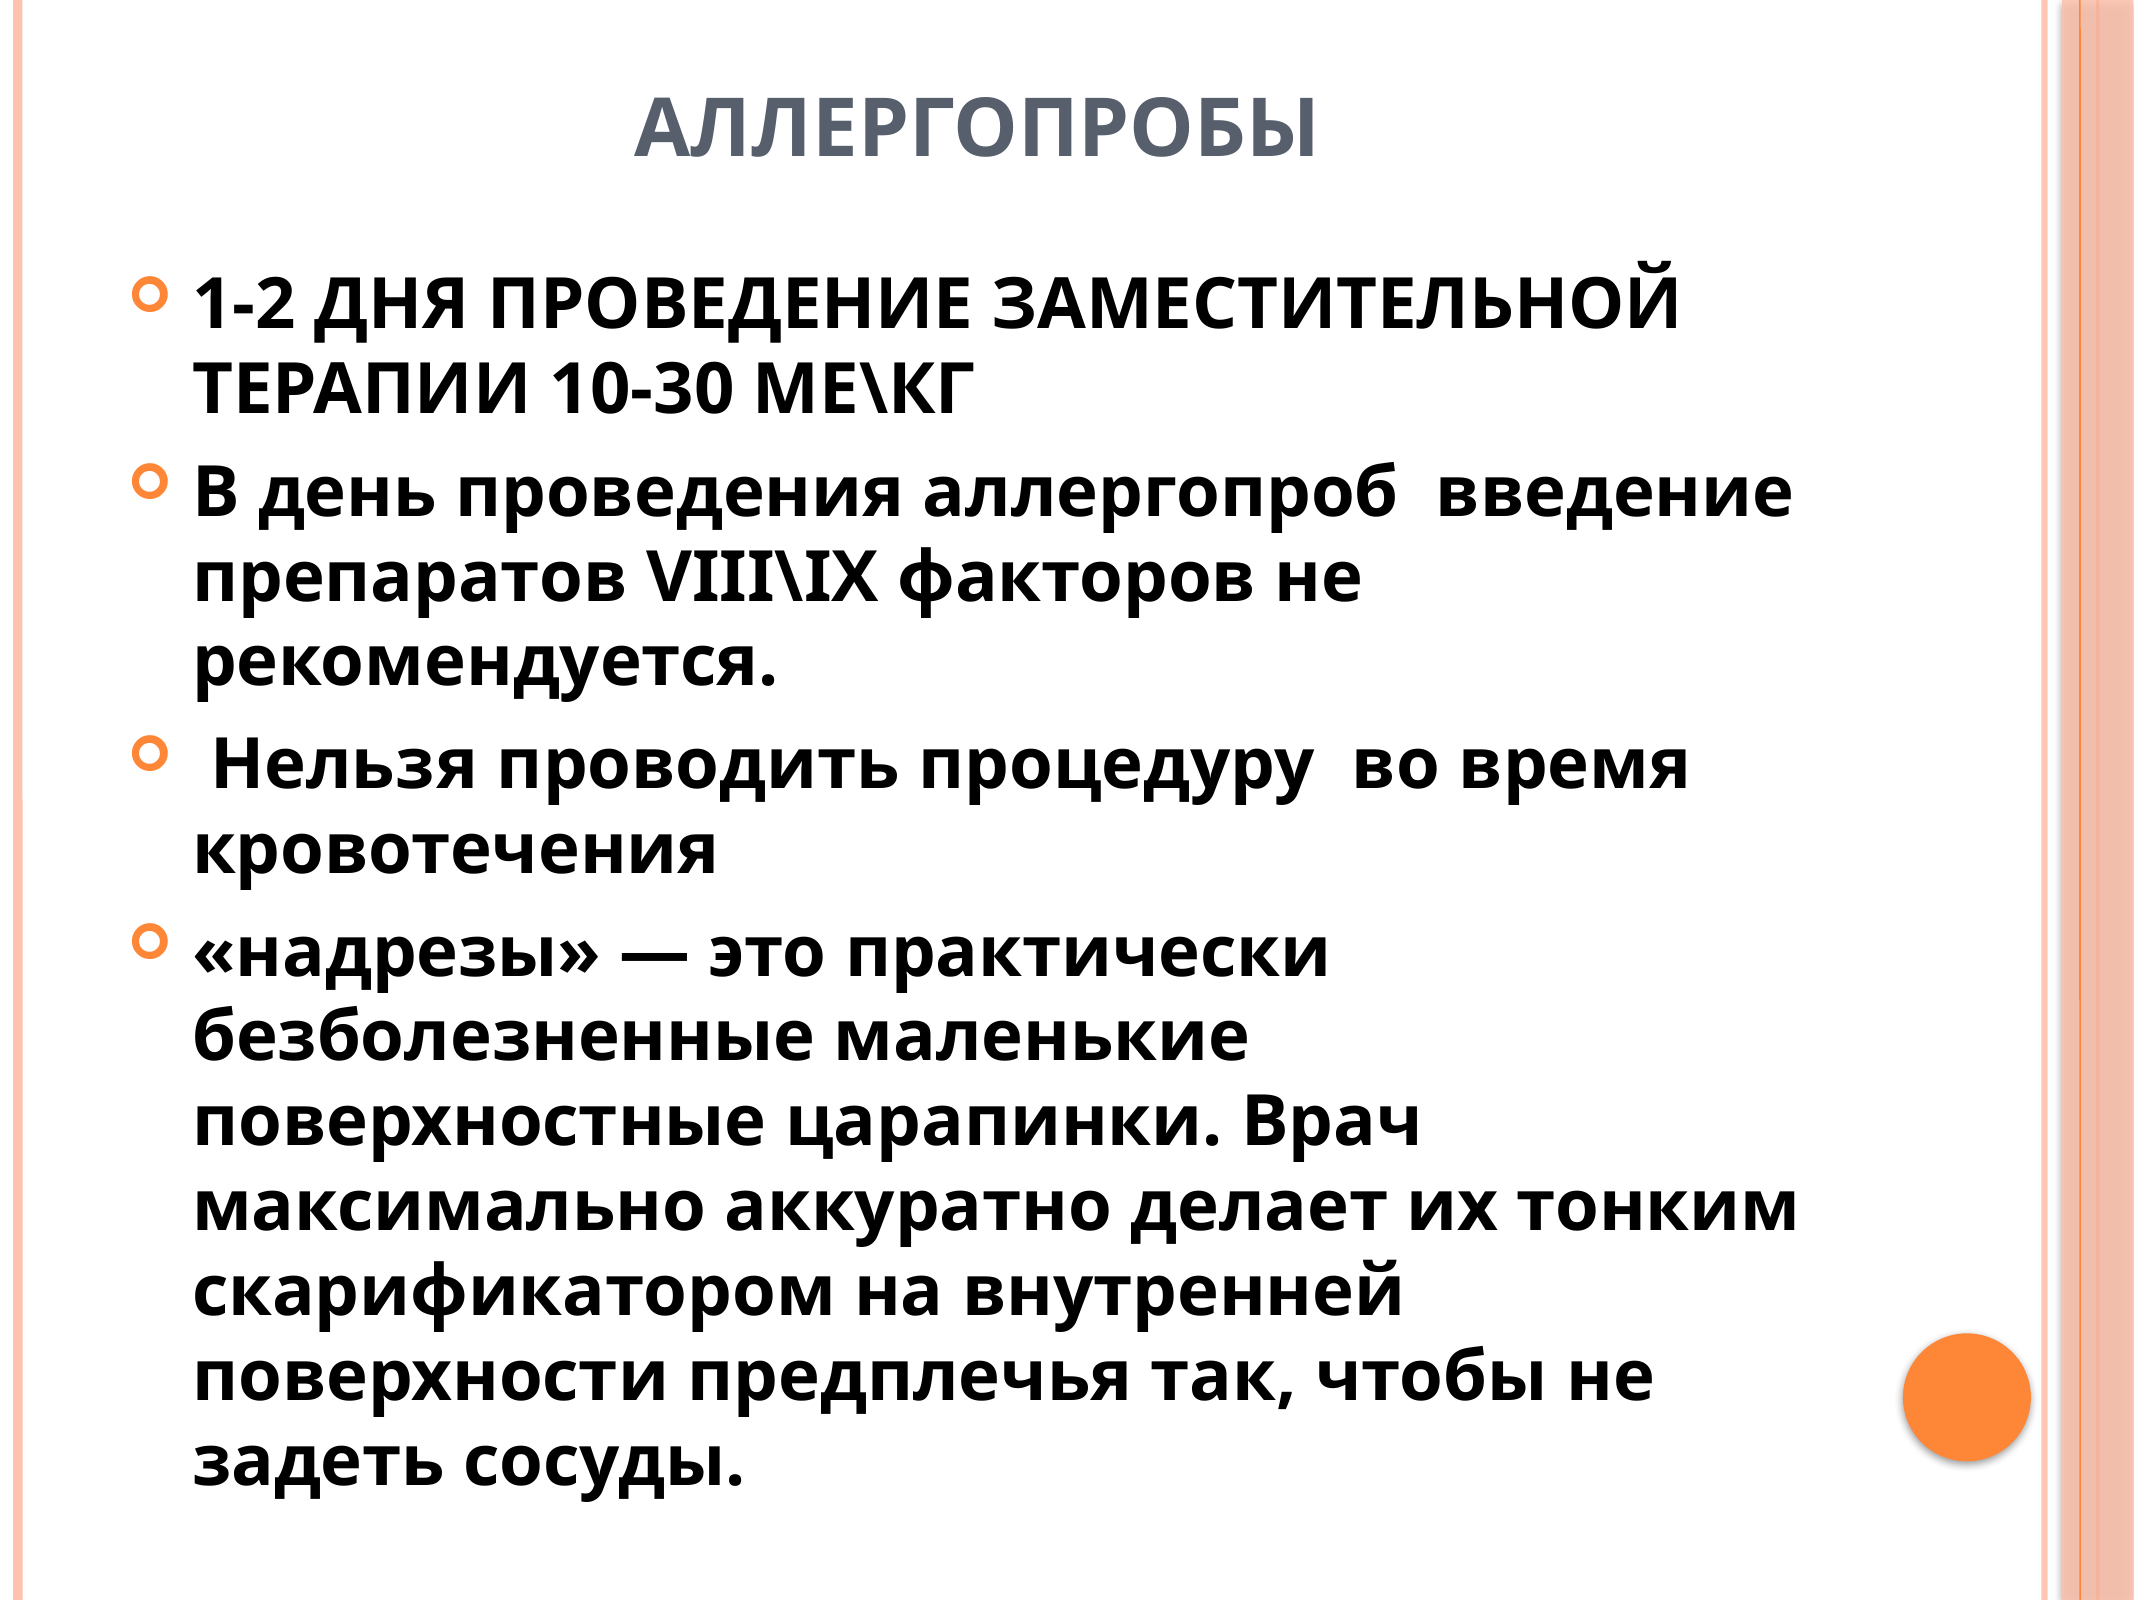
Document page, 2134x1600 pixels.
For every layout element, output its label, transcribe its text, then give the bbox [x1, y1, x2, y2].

title АЛЛЕРГОПРОБЫ [106, 64, 1849, 184]
list 1-2 ДНЯ ПРОВЕДЕНИЕ ЗАМЕСТИТЕЛЬНОЙ ТЕРАПИИ 10-30 МЕ\КГ В день проведения аллергопроб введение препаратов VIII\IX факторов не рекомендуется. Нельзя проводить процедуру во время кровотечения «надрезы» — это практически безболезненные маленькие поверхностные царапинки. Врач максимально аккуратно делает их тонким скарификатором на внутренней поверхности предплечья так, чтобы не задеть сосуды. [106, 247, 1849, 1511]
